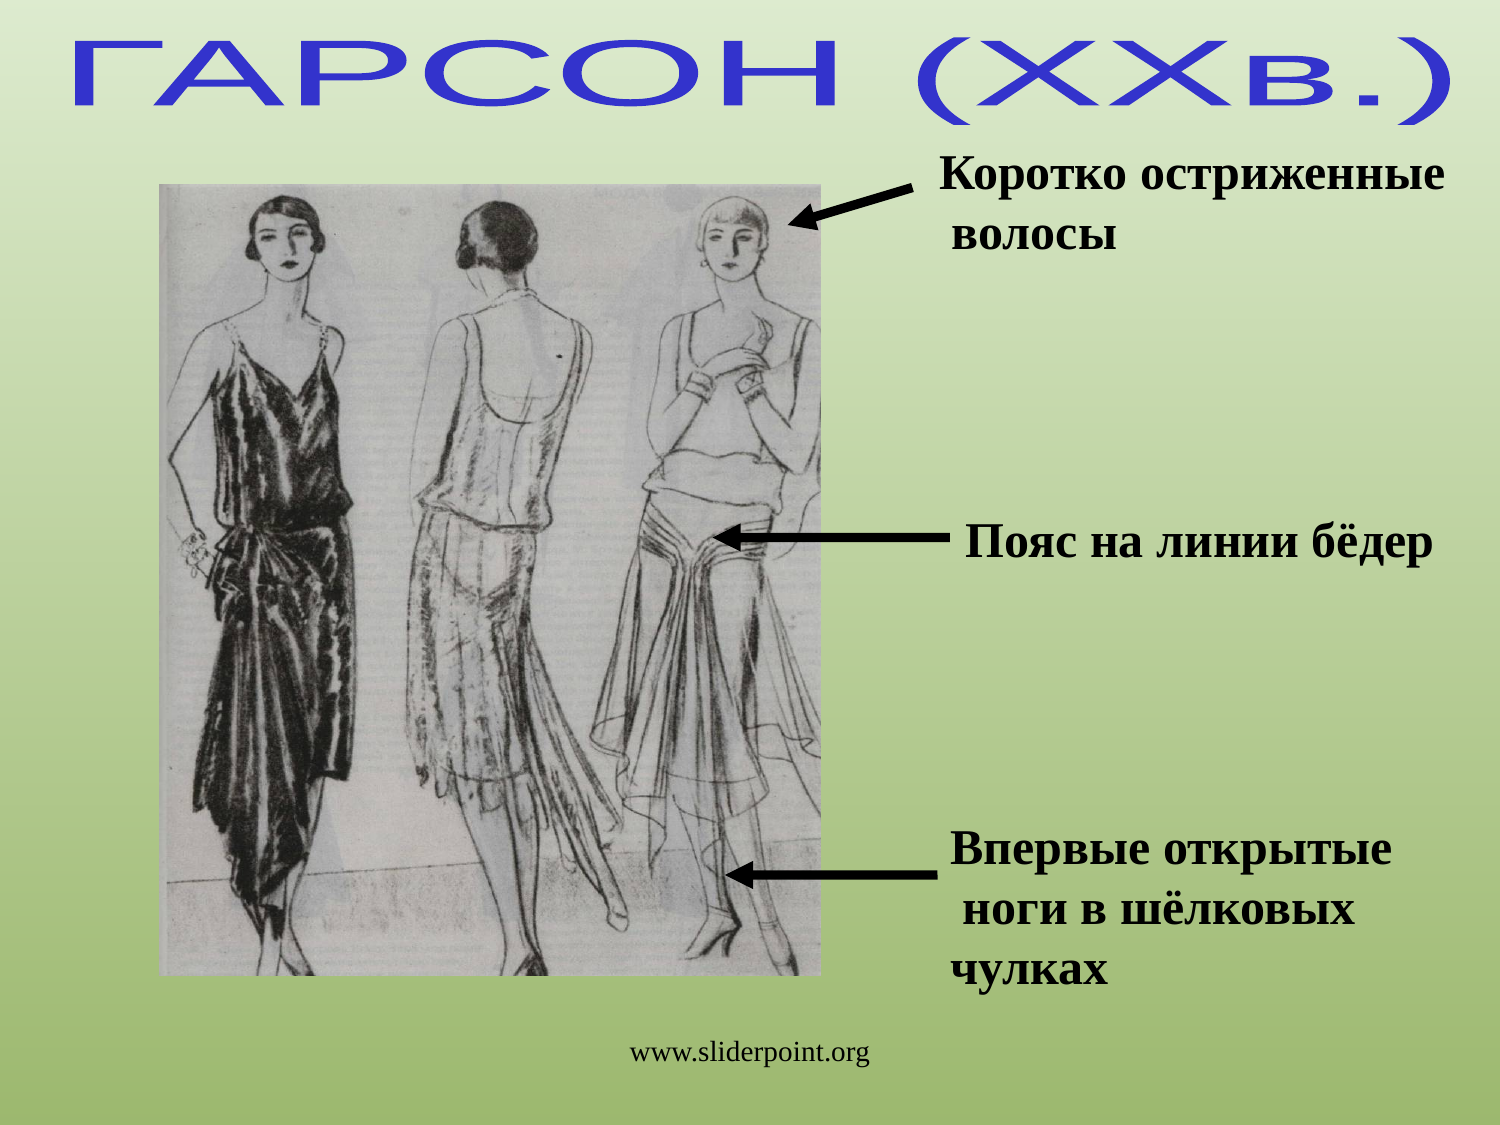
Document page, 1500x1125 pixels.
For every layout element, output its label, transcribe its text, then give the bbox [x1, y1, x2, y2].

text_box Коротко остриженные волосы [924, 131, 1461, 267]
footer www.sliderpoint.org [512, 1024, 988, 1101]
text_box Пояс на линии бёдер [950, 499, 1450, 575]
picture [159, 184, 822, 977]
text_box Впервые открытые ноги в шёлковых чулках [935, 806, 1409, 1002]
